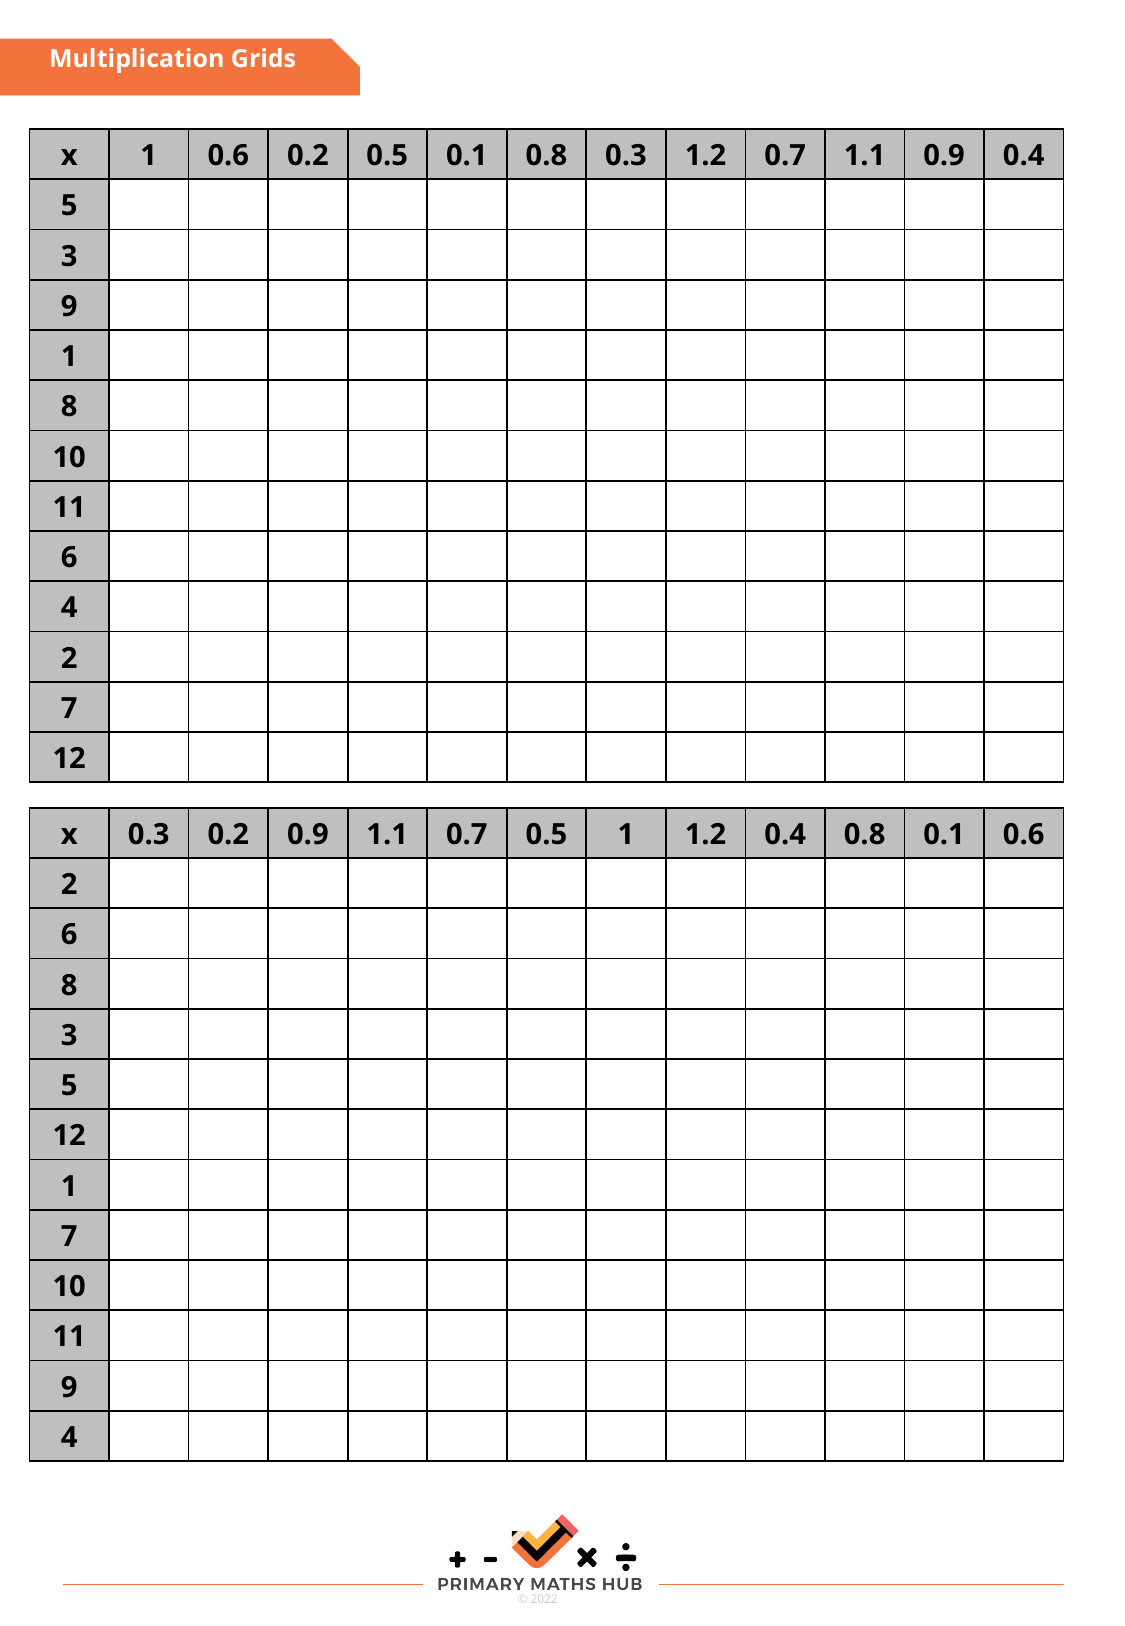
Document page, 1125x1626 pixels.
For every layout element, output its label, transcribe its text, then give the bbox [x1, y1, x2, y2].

table_cell [269, 180, 347, 229]
table_cell [667, 1412, 745, 1460]
table_cell [905, 180, 983, 229]
table_cell [746, 1361, 824, 1410]
table_cell [905, 1010, 983, 1058]
table_cell [269, 1412, 347, 1460]
table_header 0.3 [587, 130, 665, 178]
table_cell [985, 381, 1063, 430]
table_cell [189, 482, 267, 530]
table_cell [667, 180, 745, 229]
table_cell [349, 1160, 426, 1209]
table_cell [349, 683, 426, 731]
table_cell [905, 532, 983, 580]
table_cell [349, 1361, 426, 1410]
table_cell [826, 431, 904, 480]
table_cell [110, 582, 188, 631]
table_cell [667, 331, 745, 379]
table_cell [985, 482, 1063, 530]
table_header 1.1 [349, 809, 426, 857]
table_cell [985, 582, 1063, 631]
table_cell [269, 381, 347, 430]
table_cell [428, 281, 506, 329]
table_cell [985, 1311, 1063, 1360]
table_cell [428, 331, 506, 379]
table_cell [746, 1261, 824, 1309]
table_cell 11 [30, 1311, 108, 1360]
table_cell [587, 733, 665, 781]
table_cell 7 [30, 1211, 108, 1259]
table_header 0.5 [508, 809, 585, 857]
table_cell [428, 909, 506, 958]
table_cell [746, 482, 824, 530]
table_cell [905, 959, 983, 1008]
table_cell [746, 683, 824, 731]
table_cell [110, 230, 188, 279]
table_cell 5 [30, 1060, 108, 1108]
table_cell [428, 1412, 506, 1460]
table_cell [746, 733, 824, 781]
table_cell [985, 331, 1063, 379]
table_cell [110, 1311, 188, 1360]
table_cell [905, 431, 983, 480]
table_cell [667, 1160, 745, 1209]
table_cell [349, 1311, 426, 1360]
table_cell [189, 1261, 267, 1309]
table_cell [508, 1060, 585, 1108]
table_cell [110, 331, 188, 379]
table_cell [189, 1361, 267, 1410]
table_cell [667, 532, 745, 580]
table_cell [428, 632, 506, 681]
table_cell [905, 683, 983, 731]
table_cell [587, 909, 665, 958]
table_cell [905, 632, 983, 681]
table_cell 9 [30, 1361, 108, 1410]
table_cell [269, 1261, 347, 1309]
table_header x [30, 130, 108, 178]
table_cell [905, 1361, 983, 1410]
table_cell [349, 482, 426, 530]
table_cell [667, 1010, 745, 1058]
table_cell [587, 532, 665, 580]
table_cell [985, 683, 1063, 731]
table_header 0.8 [826, 809, 904, 857]
table_cell [746, 532, 824, 580]
table_cell [110, 1361, 188, 1410]
table_cell [189, 582, 267, 631]
table_header 1.2 [667, 130, 745, 178]
table_cell [349, 381, 426, 430]
table_cell [746, 381, 824, 430]
table_cell [269, 281, 347, 329]
table_cell [349, 1261, 426, 1309]
table_cell 1 [30, 331, 108, 379]
table_cell 12 [30, 733, 108, 781]
table_cell [905, 1412, 983, 1460]
picture [432, 1512, 648, 1597]
table_cell [349, 1211, 426, 1259]
table_cell [428, 1110, 506, 1159]
table_header 0.7 [746, 130, 824, 178]
table_cell [667, 582, 745, 631]
table_cell [508, 1261, 585, 1309]
table_cell [985, 1412, 1063, 1460]
table_cell [826, 582, 904, 631]
table_cell [667, 1361, 745, 1410]
table_cell [587, 1110, 665, 1159]
table_cell [985, 1110, 1063, 1159]
table_cell [587, 683, 665, 731]
table_cell [189, 180, 267, 229]
table_cell [189, 331, 267, 379]
table_cell [508, 180, 585, 229]
table_cell [349, 431, 426, 480]
table_cell [189, 1311, 267, 1360]
table_cell [189, 1412, 267, 1460]
table_cell [189, 1110, 267, 1159]
table_cell [667, 1211, 745, 1259]
table_cell 8 [30, 959, 108, 1008]
table_cell [110, 1110, 188, 1159]
table_cell [110, 859, 188, 907]
table_cell [269, 683, 347, 731]
table_cell [349, 733, 426, 781]
table_cell [428, 733, 506, 781]
table_cell [428, 431, 506, 480]
table_cell [349, 1010, 426, 1058]
table_header x [30, 809, 108, 857]
table_cell 7 [30, 683, 108, 731]
table_cell [905, 1160, 983, 1209]
table_cell [428, 1311, 506, 1360]
table_cell [428, 1361, 506, 1410]
table_cell [428, 1211, 506, 1259]
table_cell [110, 909, 188, 958]
table_cell [905, 230, 983, 279]
table_cell [746, 1311, 824, 1360]
table_cell [826, 1211, 904, 1259]
table_header 0.6 [985, 809, 1063, 857]
table_cell [667, 733, 745, 781]
table_cell [746, 1160, 824, 1209]
table_cell [269, 959, 347, 1008]
table_header 0.7 [428, 809, 506, 857]
table_cell [349, 959, 426, 1008]
table_cell [189, 1060, 267, 1108]
table_cell [587, 331, 665, 379]
table_cell [349, 1110, 426, 1159]
table_cell [905, 1110, 983, 1159]
table_cell [587, 230, 665, 279]
table_cell [587, 431, 665, 480]
table_cell [587, 1060, 665, 1108]
table_cell [985, 733, 1063, 781]
table_cell [985, 1160, 1063, 1209]
table_cell [110, 431, 188, 480]
table_cell [349, 632, 426, 681]
table_cell [508, 1311, 585, 1360]
table_cell [826, 1412, 904, 1460]
table_cell [667, 482, 745, 530]
text_box Multiplication Grids [0, 37, 361, 97]
table_cell [905, 381, 983, 430]
table_cell [349, 230, 426, 279]
table_cell [985, 180, 1063, 229]
text_box © 2022 [429, 1584, 646, 1614]
table_cell [508, 909, 585, 958]
table_cell [269, 909, 347, 958]
table_cell 9 [30, 281, 108, 329]
table_cell [508, 482, 585, 530]
table_cell [269, 1010, 347, 1058]
table_cell 1 [30, 1160, 108, 1209]
table_cell [905, 1211, 983, 1259]
table_cell [428, 1010, 506, 1058]
table_cell [667, 859, 745, 907]
table_cell [508, 733, 585, 781]
table_cell [189, 1160, 267, 1209]
table_cell [826, 1261, 904, 1309]
table_cell [269, 482, 347, 530]
table_cell 3 [30, 230, 108, 279]
table_cell [349, 1412, 426, 1460]
table_cell [826, 1010, 904, 1058]
table_cell [746, 281, 824, 329]
table_cell [826, 1110, 904, 1159]
table_cell [826, 230, 904, 279]
table_cell [349, 180, 426, 229]
table_cell [905, 331, 983, 379]
table_cell [905, 1060, 983, 1108]
table_cell [826, 331, 904, 379]
table_cell [189, 431, 267, 480]
table_cell [826, 683, 904, 731]
table_cell [985, 959, 1063, 1008]
table_cell [746, 1412, 824, 1460]
table_cell [826, 909, 904, 958]
table_cell 5 [30, 180, 108, 229]
table_cell [746, 331, 824, 379]
table_cell [110, 959, 188, 1008]
table_cell [189, 1010, 267, 1058]
table_cell [905, 733, 983, 781]
table_cell [905, 482, 983, 530]
table_cell [826, 632, 904, 681]
table_cell [508, 582, 585, 631]
table_header 0.6 [189, 130, 267, 178]
table_cell [985, 909, 1063, 958]
table_cell [508, 281, 585, 329]
table_cell [667, 431, 745, 480]
table_cell [428, 532, 506, 580]
table_cell [349, 909, 426, 958]
table_header 0.4 [985, 130, 1063, 178]
table_cell [746, 230, 824, 279]
table_cell [746, 859, 824, 907]
table_header 1 [110, 130, 188, 178]
table_cell [269, 632, 347, 681]
table_cell [110, 1261, 188, 1309]
table_cell [587, 959, 665, 1008]
table_cell [508, 381, 585, 430]
table_cell [269, 431, 347, 480]
table_header 0.9 [905, 130, 983, 178]
table_cell [905, 582, 983, 631]
table_cell [508, 532, 585, 580]
table_cell [826, 281, 904, 329]
table_header 0.2 [269, 130, 347, 178]
table_cell [110, 381, 188, 430]
table_cell [508, 632, 585, 681]
table_cell [269, 1060, 347, 1108]
table_cell [110, 532, 188, 580]
table_cell [985, 1361, 1063, 1410]
table_cell 2 [30, 859, 108, 907]
table_cell [508, 331, 585, 379]
table_cell 8 [30, 381, 108, 430]
table_cell [428, 230, 506, 279]
table_cell [189, 959, 267, 1008]
table_cell [587, 1412, 665, 1460]
table_cell [985, 230, 1063, 279]
table_cell [667, 281, 745, 329]
table_cell [667, 959, 745, 1008]
table_cell [349, 281, 426, 329]
table_cell [667, 381, 745, 430]
table_cell [587, 1261, 665, 1309]
table_cell [428, 683, 506, 731]
table_cell [269, 1311, 347, 1360]
table_cell [508, 230, 585, 279]
table_cell 10 [30, 431, 108, 480]
table_cell 6 [30, 909, 108, 958]
table_cell [826, 1160, 904, 1209]
table_cell [746, 1060, 824, 1108]
table_cell [349, 1060, 426, 1108]
table_cell [587, 180, 665, 229]
table_cell [985, 1261, 1063, 1309]
table_cell 4 [30, 582, 108, 631]
table_cell [349, 582, 426, 631]
table_cell [985, 1211, 1063, 1259]
table_header 0.4 [746, 809, 824, 857]
table_cell [985, 859, 1063, 907]
table_cell [826, 482, 904, 530]
table_cell [746, 180, 824, 229]
table_cell [110, 281, 188, 329]
table_cell [746, 909, 824, 958]
table_cell [189, 909, 267, 958]
table_cell [587, 1010, 665, 1058]
table_cell [428, 381, 506, 430]
table_header 0.3 [110, 809, 188, 857]
table_cell [746, 1211, 824, 1259]
table_cell [269, 230, 347, 279]
table_cell [349, 331, 426, 379]
table_cell [428, 482, 506, 530]
table_cell [826, 532, 904, 580]
table_cell [587, 632, 665, 681]
table_cell [269, 733, 347, 781]
table_cell [826, 1311, 904, 1360]
table_cell [110, 1010, 188, 1058]
table_header 1.1 [826, 130, 904, 178]
table_cell [269, 1110, 347, 1159]
table_cell [428, 582, 506, 631]
table_cell [269, 1361, 347, 1410]
table_cell [905, 859, 983, 907]
table_cell 6 [30, 532, 108, 580]
table_cell [587, 1160, 665, 1209]
table_cell [587, 1361, 665, 1410]
table_cell [508, 1211, 585, 1259]
table_cell [667, 1110, 745, 1159]
table_cell [746, 1110, 824, 1159]
table_cell [189, 532, 267, 580]
table_cell [905, 1261, 983, 1309]
table_cell [428, 180, 506, 229]
table_cell [189, 381, 267, 430]
table_cell [110, 1060, 188, 1108]
table_cell 2 [30, 632, 108, 681]
table_cell [189, 683, 267, 731]
table_cell [746, 431, 824, 480]
table_cell [110, 1160, 188, 1209]
table_cell [985, 632, 1063, 681]
table_cell [269, 859, 347, 907]
table_header 0.1 [905, 809, 983, 857]
table_cell [508, 1110, 585, 1159]
table_cell [905, 909, 983, 958]
table_cell [508, 859, 585, 907]
table_cell [508, 683, 585, 731]
table_cell [985, 1060, 1063, 1108]
table_cell [110, 632, 188, 681]
table_cell [985, 532, 1063, 580]
table_cell [428, 1160, 506, 1209]
table_cell [826, 859, 904, 907]
table_cell [826, 959, 904, 1008]
table_cell [508, 959, 585, 1008]
table_cell [826, 381, 904, 430]
table_cell [349, 859, 426, 907]
table_cell [826, 733, 904, 781]
table_cell [905, 1311, 983, 1360]
table_cell [110, 1412, 188, 1460]
table_cell [189, 281, 267, 329]
table_cell [189, 859, 267, 907]
table_cell 3 [30, 1010, 108, 1058]
table_header 0.5 [349, 130, 426, 178]
table_cell [508, 431, 585, 480]
table_cell [985, 431, 1063, 480]
table_cell 11 [30, 482, 108, 530]
table_header 0.1 [428, 130, 506, 178]
table_cell [587, 482, 665, 530]
table_cell [269, 331, 347, 379]
table_cell [667, 909, 745, 958]
table_cell [110, 1211, 188, 1259]
table_cell [269, 1211, 347, 1259]
table_header 1.2 [667, 809, 745, 857]
table_cell [667, 230, 745, 279]
table_cell [269, 1160, 347, 1209]
table_cell 10 [30, 1261, 108, 1309]
table_cell [508, 1160, 585, 1209]
table_cell [189, 1211, 267, 1259]
table_cell [110, 482, 188, 530]
table_cell [189, 230, 267, 279]
table_cell [746, 959, 824, 1008]
table_cell [189, 632, 267, 681]
table_cell [985, 1010, 1063, 1058]
table_cell [826, 180, 904, 229]
table_cell [587, 1311, 665, 1360]
table_cell [667, 1060, 745, 1108]
table_cell [110, 683, 188, 731]
table_cell [667, 632, 745, 681]
table_cell [667, 683, 745, 731]
table_cell [110, 180, 188, 229]
table_cell [667, 1261, 745, 1309]
table_cell [587, 582, 665, 631]
table_cell [587, 381, 665, 430]
table_cell [587, 1211, 665, 1259]
table_cell [826, 1361, 904, 1410]
table_header 0.8 [508, 130, 585, 178]
table_cell [349, 532, 426, 580]
table_cell [587, 281, 665, 329]
table_cell [746, 632, 824, 681]
table_header 1 [587, 809, 665, 857]
table_cell [746, 1010, 824, 1058]
table_cell [269, 532, 347, 580]
table_cell [508, 1361, 585, 1410]
table_cell [428, 1060, 506, 1108]
table_cell [269, 582, 347, 631]
table_cell [428, 1261, 506, 1309]
table_cell [189, 733, 267, 781]
table_cell [985, 281, 1063, 329]
table_cell [746, 582, 824, 631]
table_cell [428, 959, 506, 1008]
table_cell [508, 1010, 585, 1058]
table_header 0.2 [189, 809, 267, 857]
table_cell [667, 1311, 745, 1360]
table_cell 12 [30, 1110, 108, 1159]
table_cell [110, 733, 188, 781]
table_cell 4 [30, 1412, 108, 1460]
table_cell [826, 1060, 904, 1108]
table_cell [508, 1412, 585, 1460]
table_cell [587, 859, 665, 907]
table_cell [905, 281, 983, 329]
table_header 0.9 [269, 809, 347, 857]
table_cell [428, 859, 506, 907]
